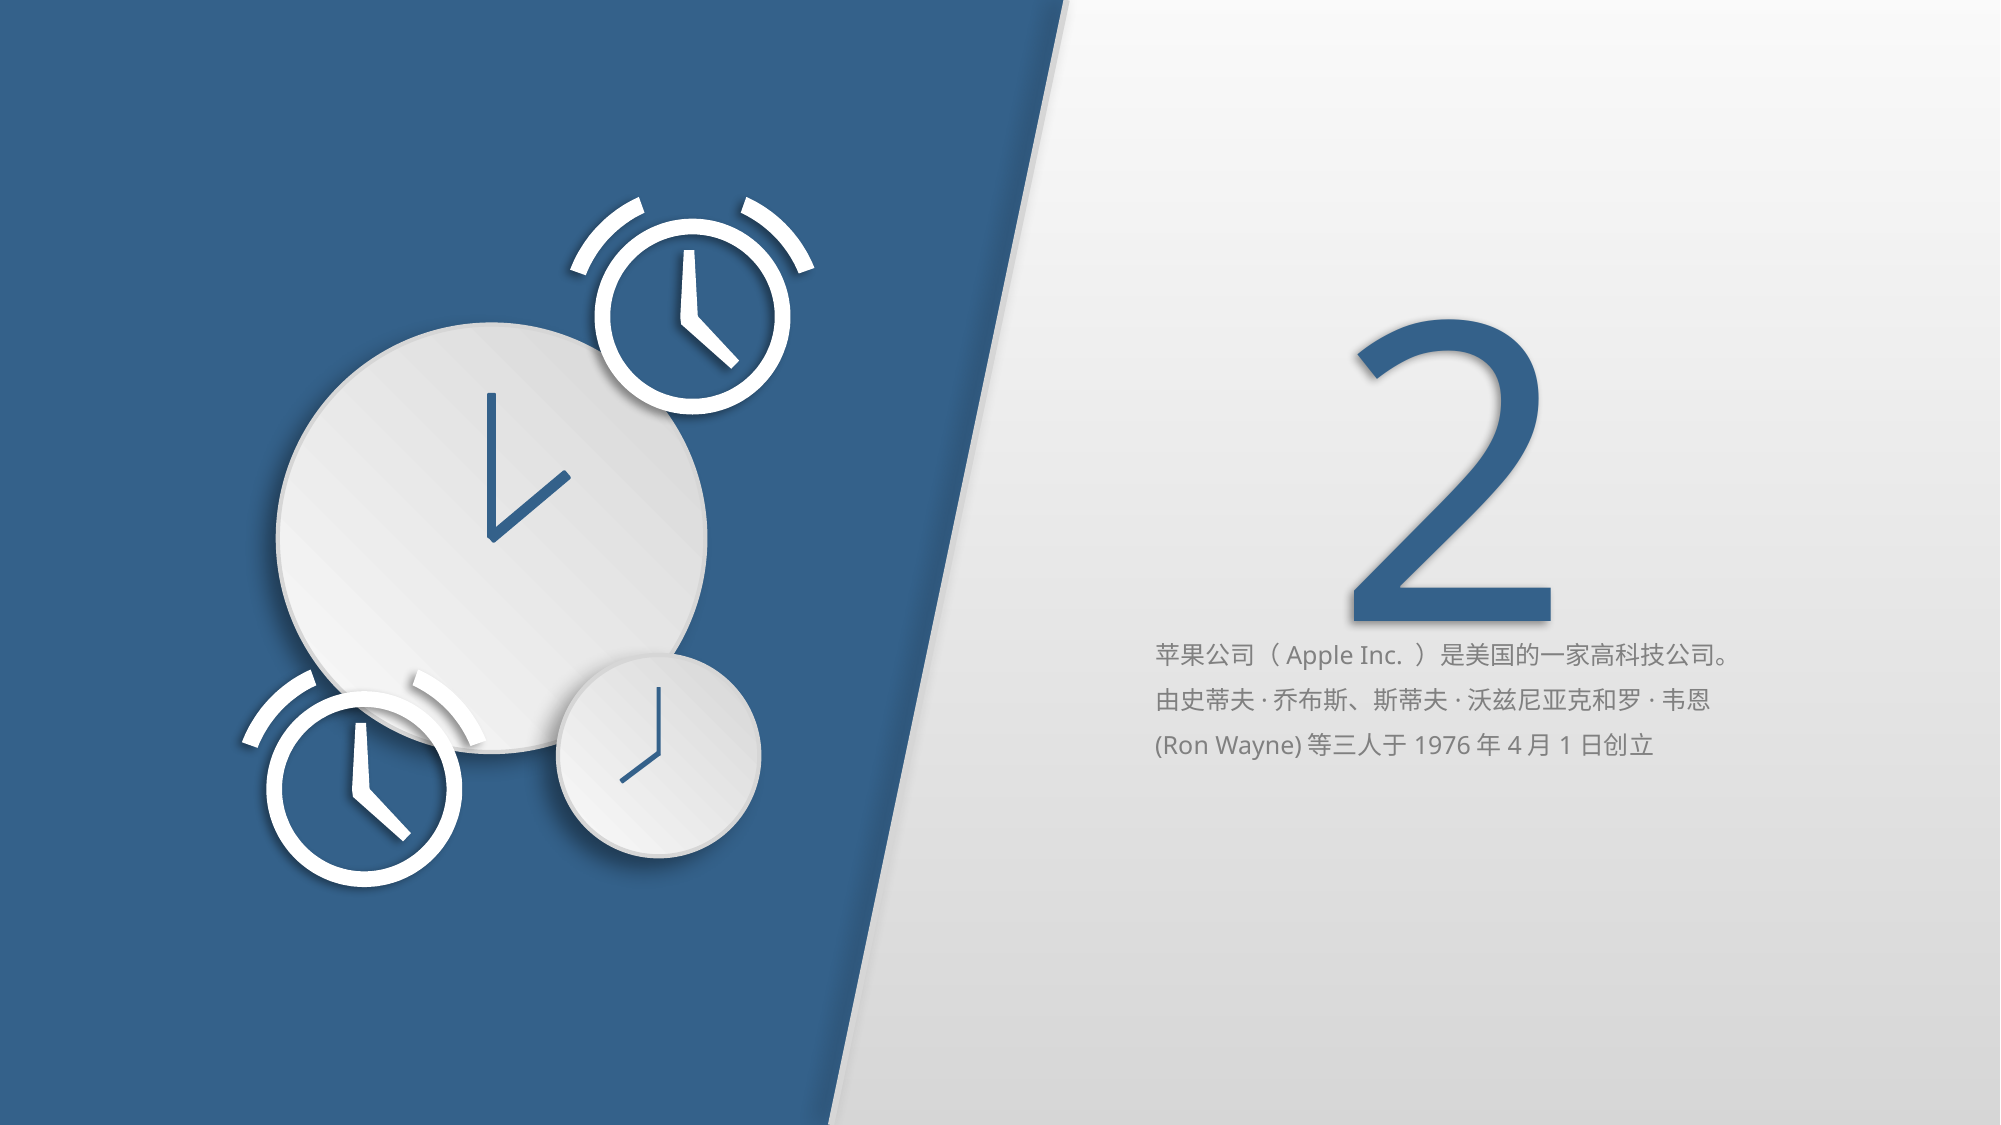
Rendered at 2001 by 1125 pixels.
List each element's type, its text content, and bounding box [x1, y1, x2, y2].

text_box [557, 654, 760, 857]
text_box 苹果公司（Apple Inc. ）是美国的一家高科技公司。由史蒂夫·乔布斯、斯蒂夫·沃兹尼亚克和罗·韦恩(Ron Wayne)等三人于1976年4月1日创立 [1140, 617, 1768, 767]
text_box 2 [1319, 197, 1589, 617]
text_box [277, 324, 706, 753]
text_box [0, 0, 1067, 1125]
